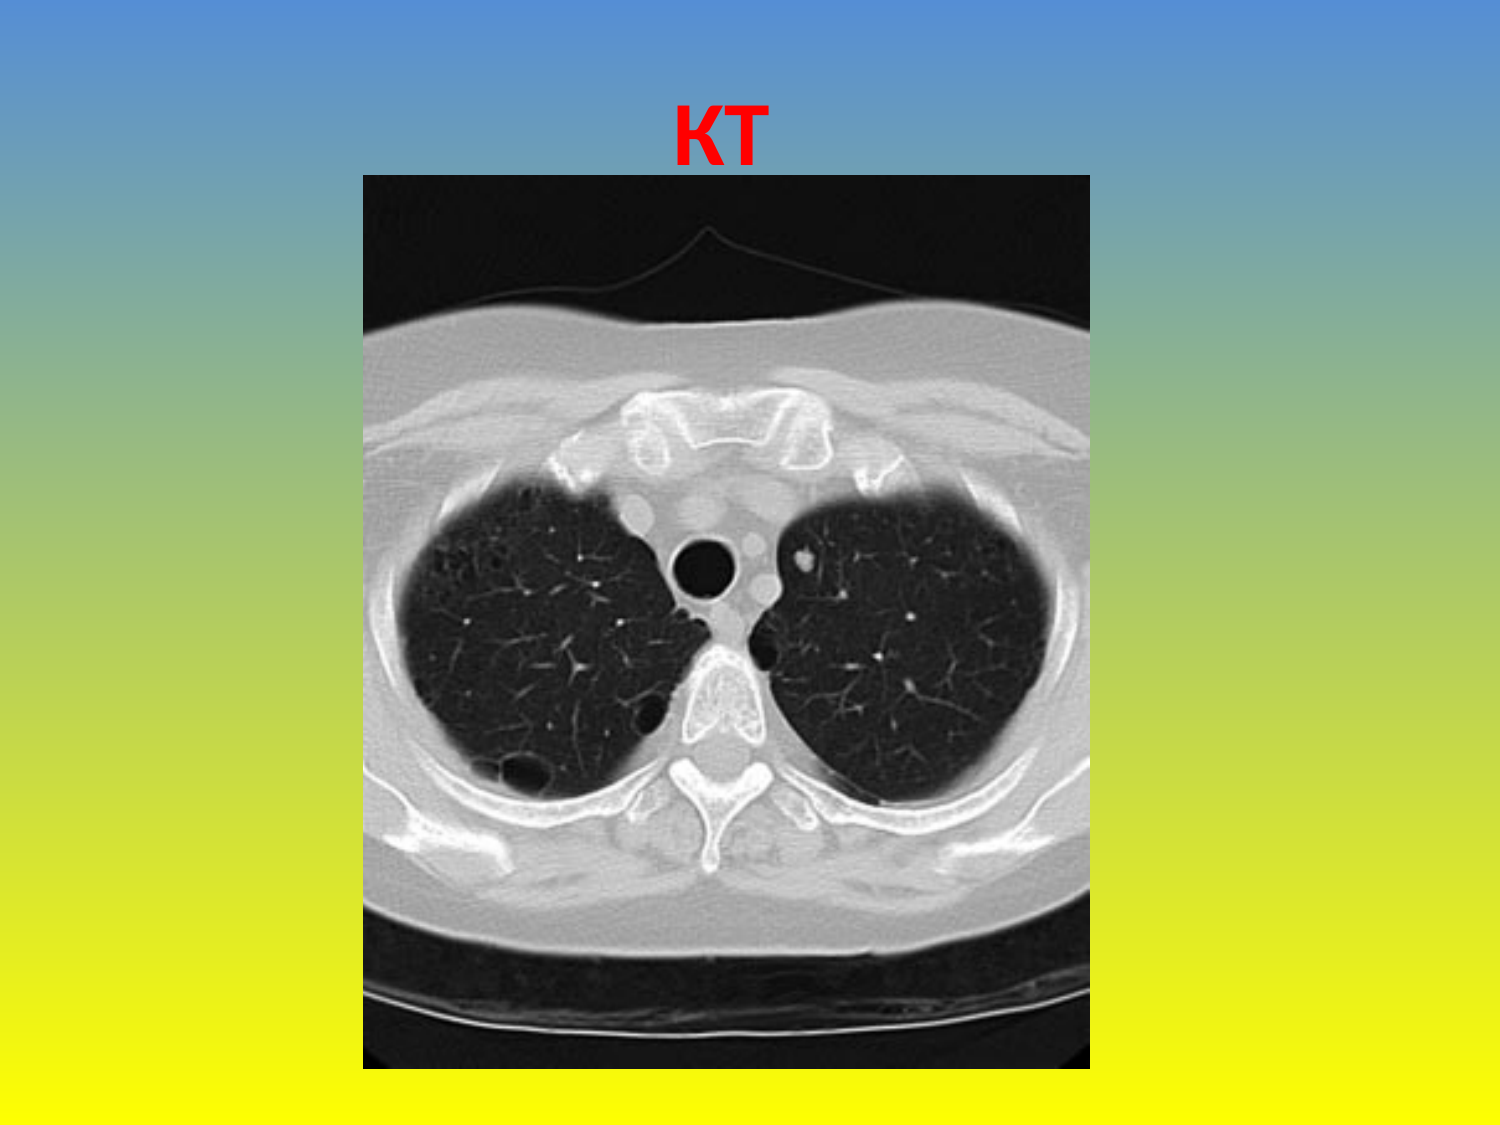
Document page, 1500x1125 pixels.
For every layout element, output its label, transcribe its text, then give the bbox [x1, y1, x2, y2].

title КТ [46, 35, 1397, 223]
picture [363, 175, 1091, 1069]
